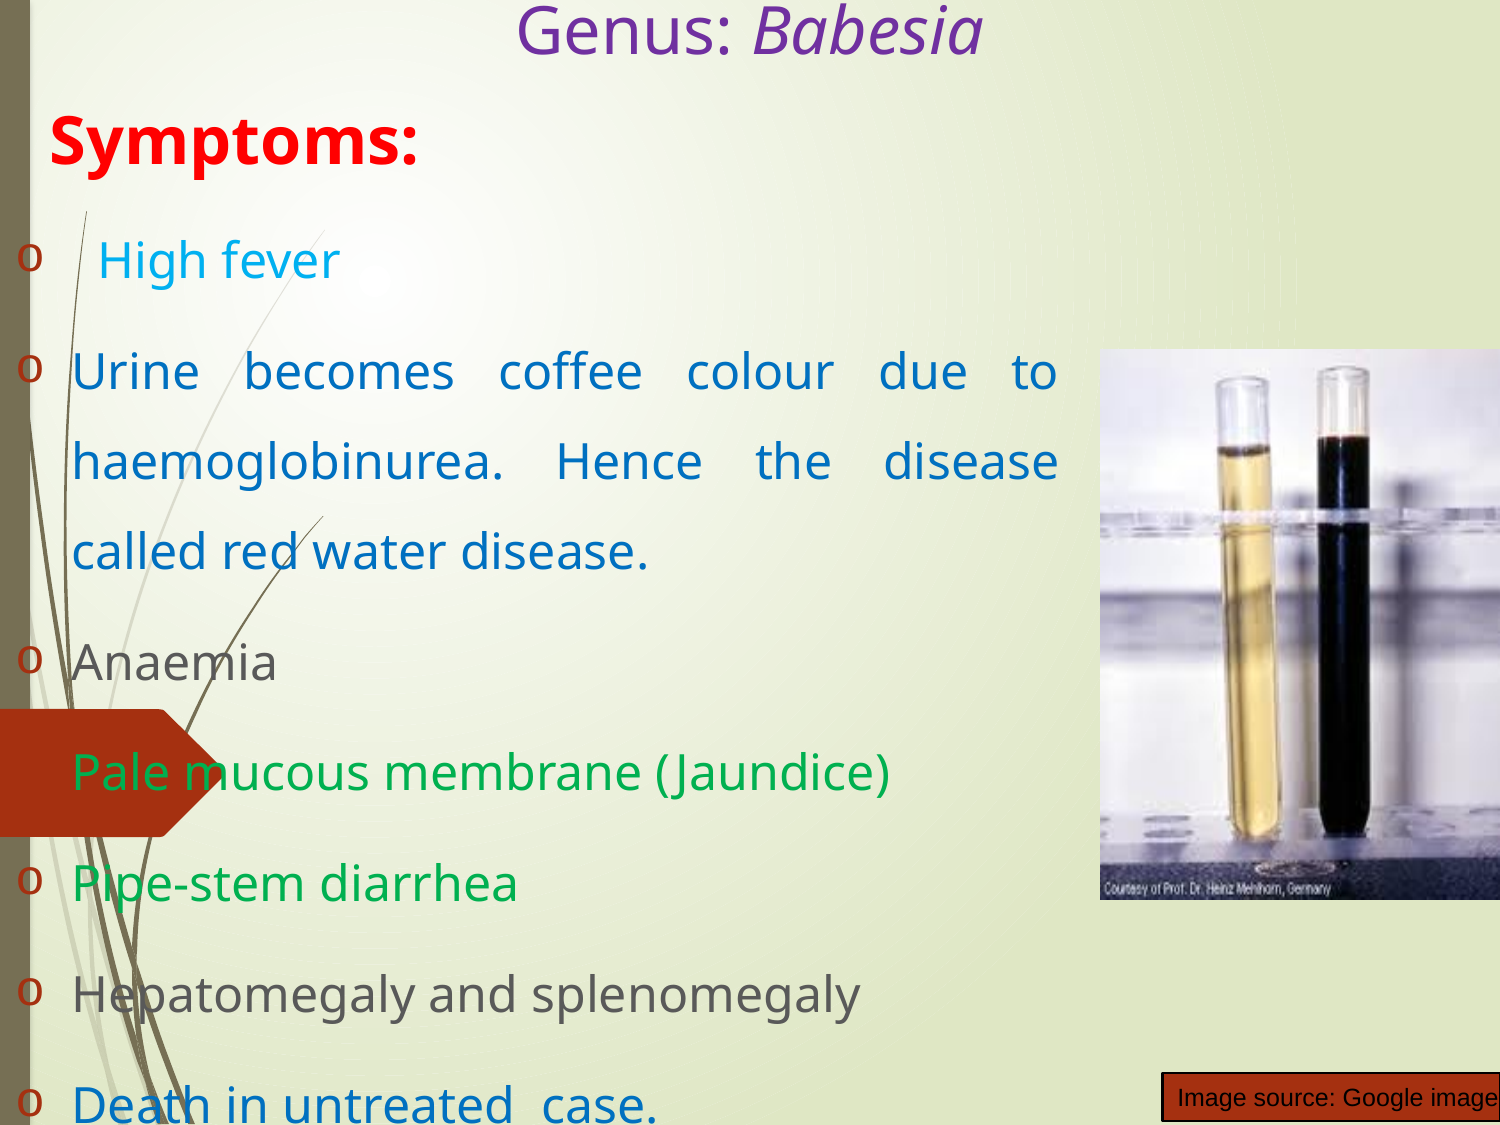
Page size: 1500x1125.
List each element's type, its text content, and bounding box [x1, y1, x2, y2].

text_box Image source: Google image [1162, 1072, 1500, 1121]
title Genus: Babesia [0, 0, 1500, 75]
subtitle Symptoms: High fever Urine becomes coffee colour due to haemoglobinurea. Hence the disease called red water disease. Anaemia Pale mucous membrane (Jaundice) Pipe-stem diarrhea Hepatomegaly and splenomegaly Death in untreated case. [0, 50, 1075, 1125]
picture [1099, 349, 1500, 901]
